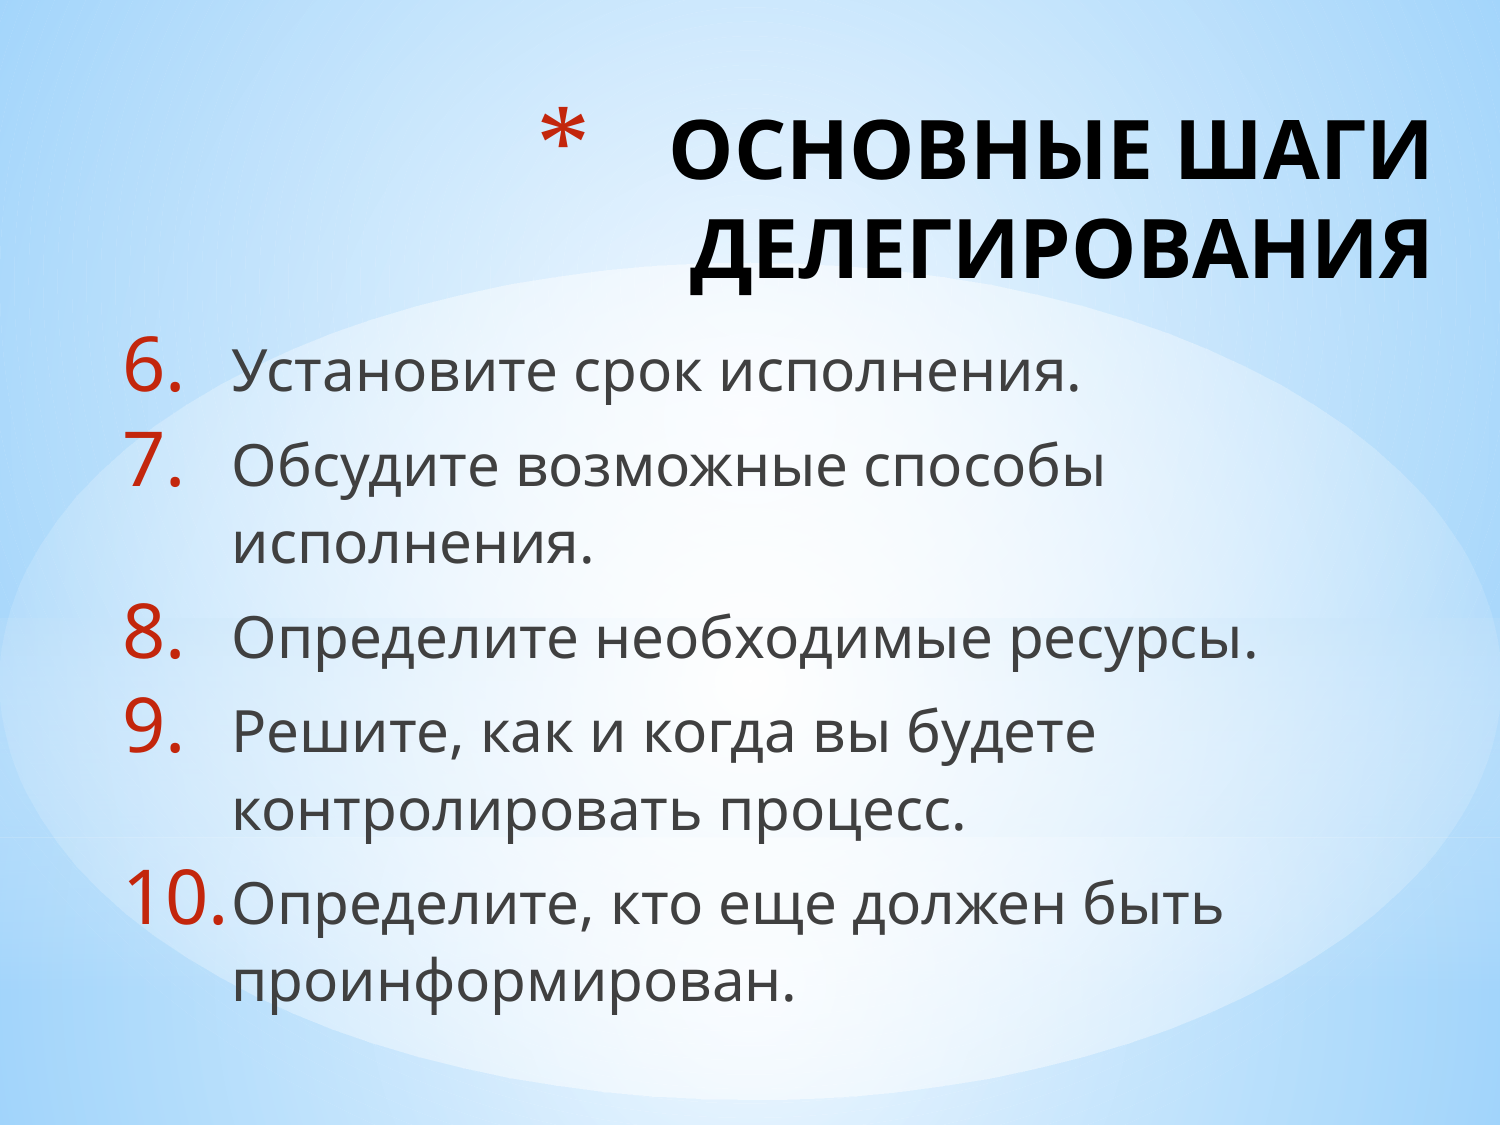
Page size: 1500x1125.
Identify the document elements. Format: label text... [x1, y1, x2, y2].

title ОСНОВНЫЕ ШАГИ ДЕЛЕГИРОВАНИЯ [75, 90, 1450, 303]
list Установите срок исполнения. Обсудите возможные способы исполнения. Определите необходимые ресурсы. Решите, как и когда вы будете контролировать процесс. Определите, кто еще должен быть проинформирован. [107, 318, 1483, 1106]
